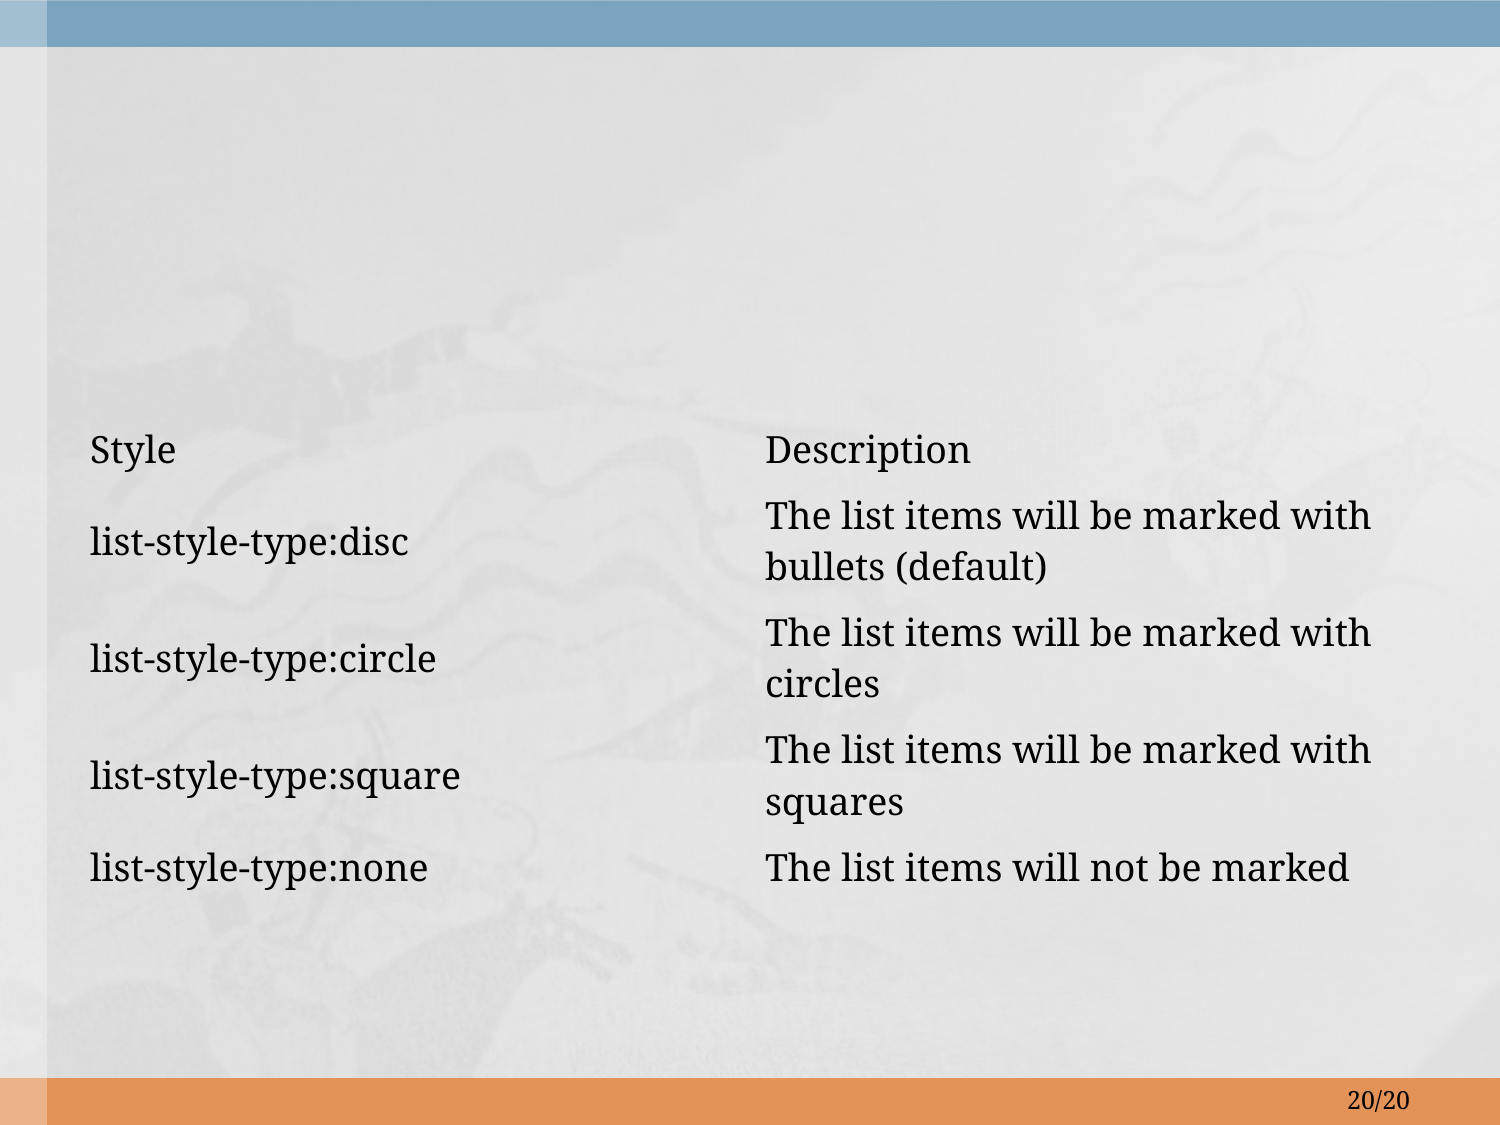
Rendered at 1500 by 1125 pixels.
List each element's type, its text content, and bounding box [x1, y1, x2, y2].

table_cell The list items will not be marked [750, 834, 1425, 900]
table_cell list-style-type:circle [75, 599, 750, 717]
table_header Description [750, 416, 1425, 482]
table_cell The list items will be marked with circles [750, 599, 1425, 717]
table_cell list-style-type:disc [75, 482, 750, 599]
table_cell list-style-type:none [75, 834, 750, 900]
table_cell The list items will be marked with squares [750, 717, 1425, 834]
table_cell list-style-type:square [75, 717, 750, 834]
table_header Style [75, 416, 750, 482]
slide_number 20/20 [1074, 1078, 1425, 1125]
table_cell The list items will be marked with bullets (default) [750, 482, 1425, 599]
